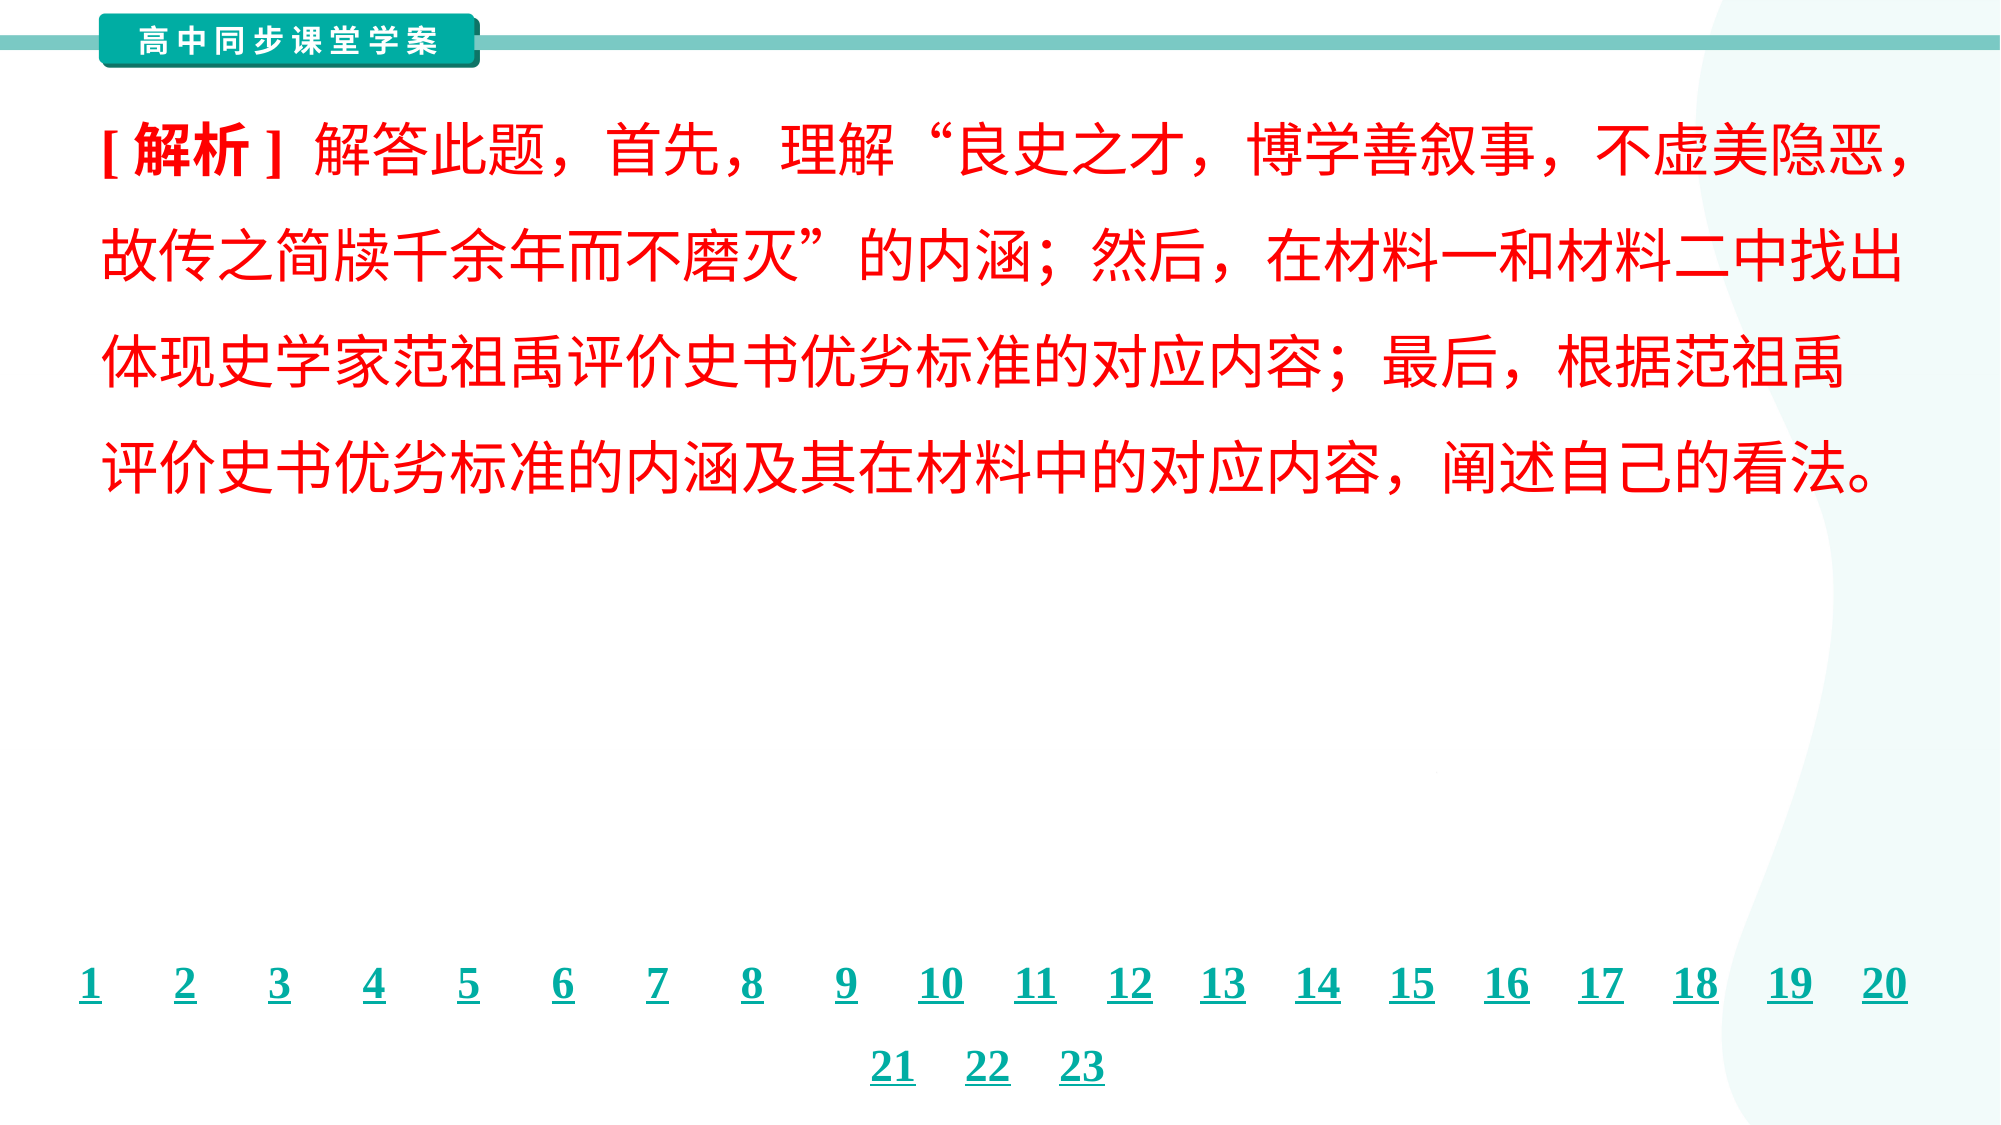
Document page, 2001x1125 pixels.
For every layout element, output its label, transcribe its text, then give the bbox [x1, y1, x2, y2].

picture [0, 0, 2000, 1125]
text_box [解析] 解答此题，首先，理解“良史之才，博学善叙事，不虚美隐恶， 故传之简牍千余年而不磨灭”的内涵；然后，在材料一和材料二中找出 体现史学家范祖禹评价史书优劣标准的对应内容；最后，根据范祖禹 评价史书优劣标准的内涵及其在材料中的对应内容，阐述自己的看法。 [100, 76, 1899, 502]
